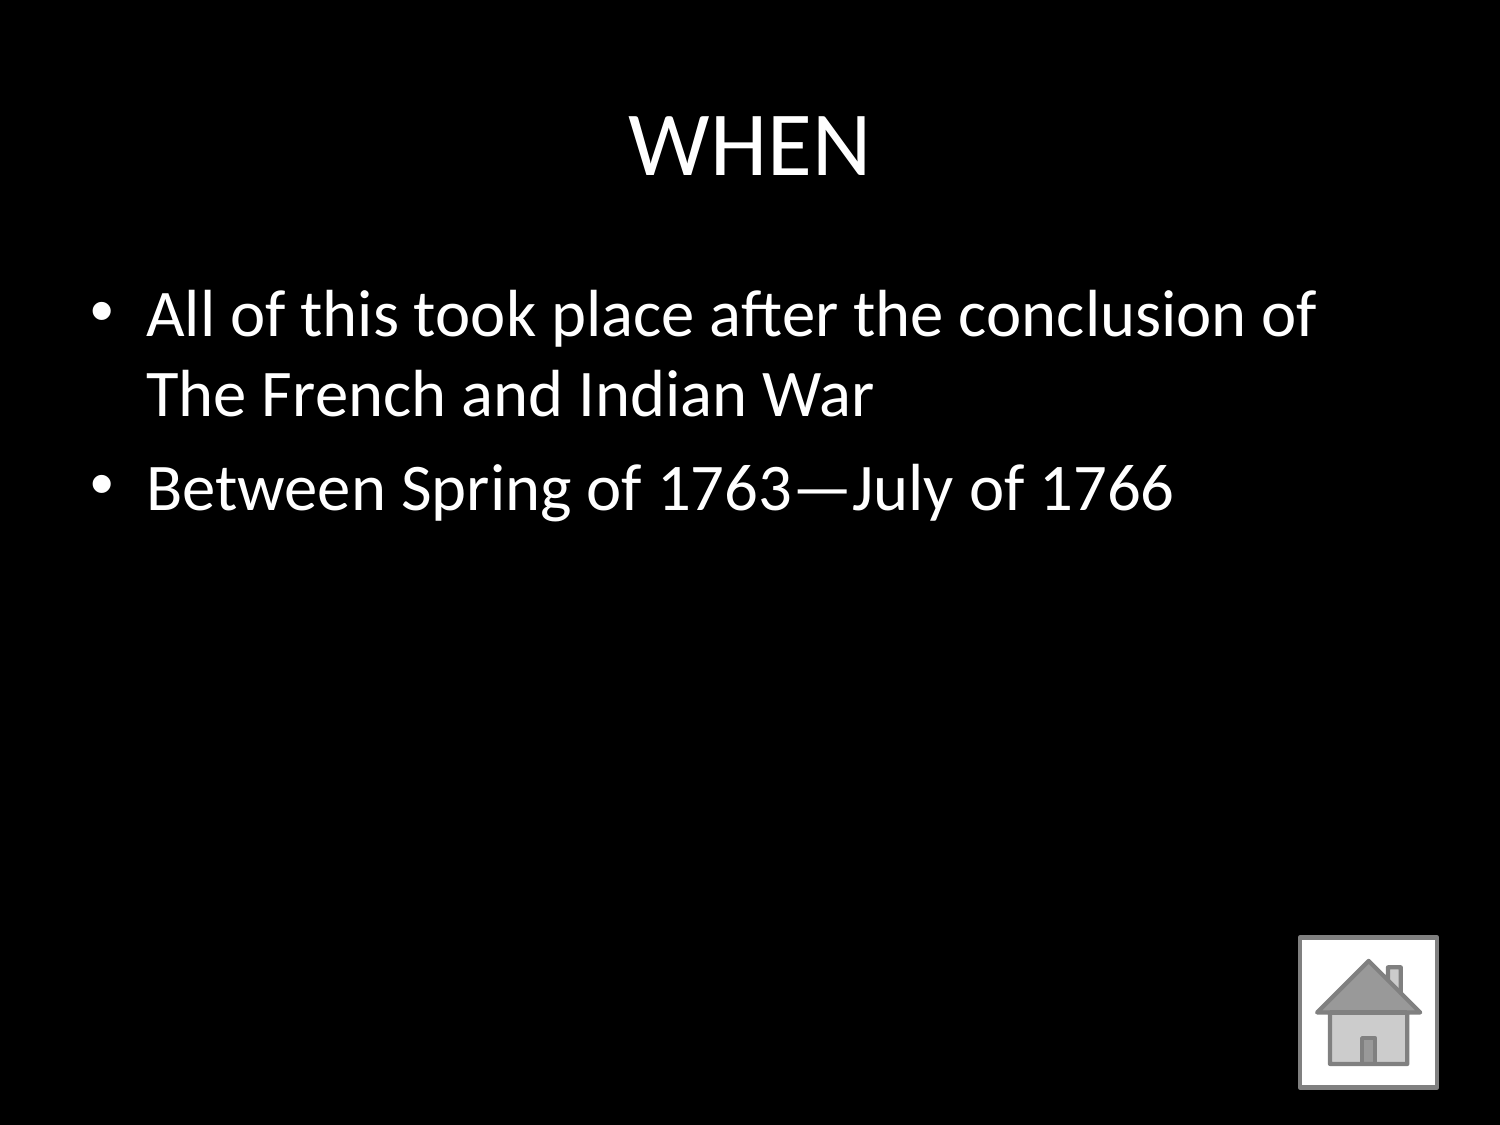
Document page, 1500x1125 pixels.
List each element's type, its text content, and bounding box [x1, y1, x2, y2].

title WHEN [75, 45, 1425, 233]
text_box [1298, 935, 1439, 1090]
list All of this took place after the conclusion of The French and Indian War Between Spring of 1763—July of 1766 [75, 262, 1425, 1005]
